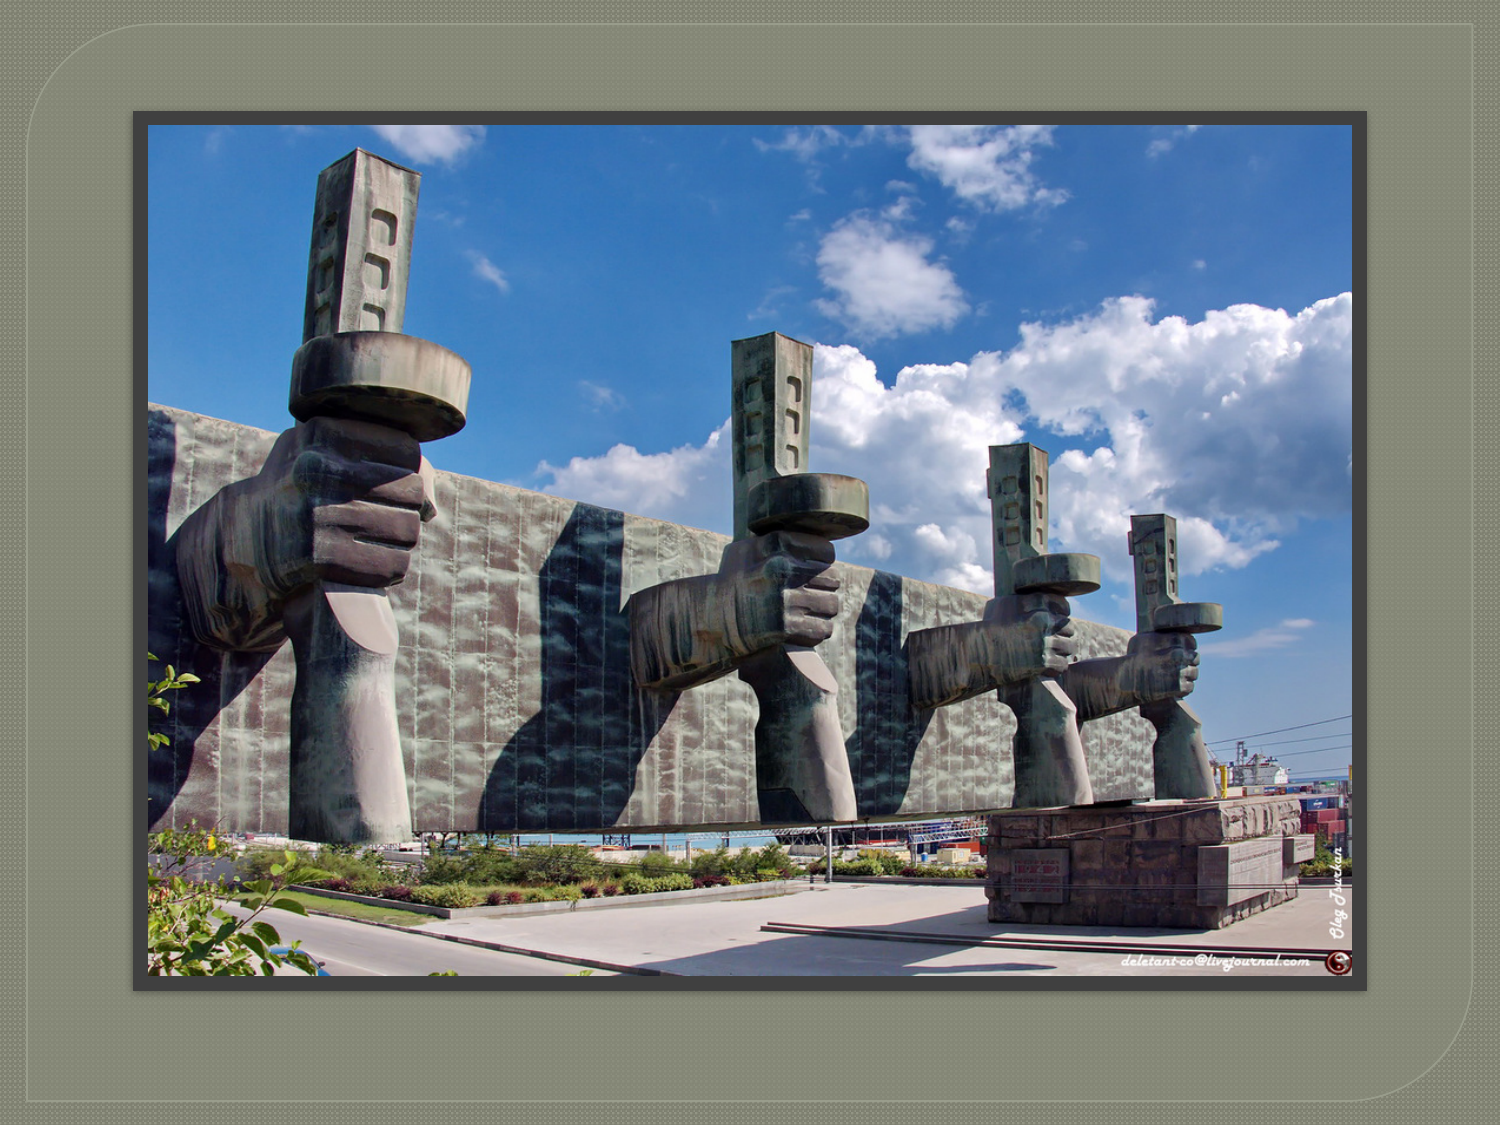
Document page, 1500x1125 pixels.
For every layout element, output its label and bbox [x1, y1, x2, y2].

picture [147, 125, 1353, 977]
